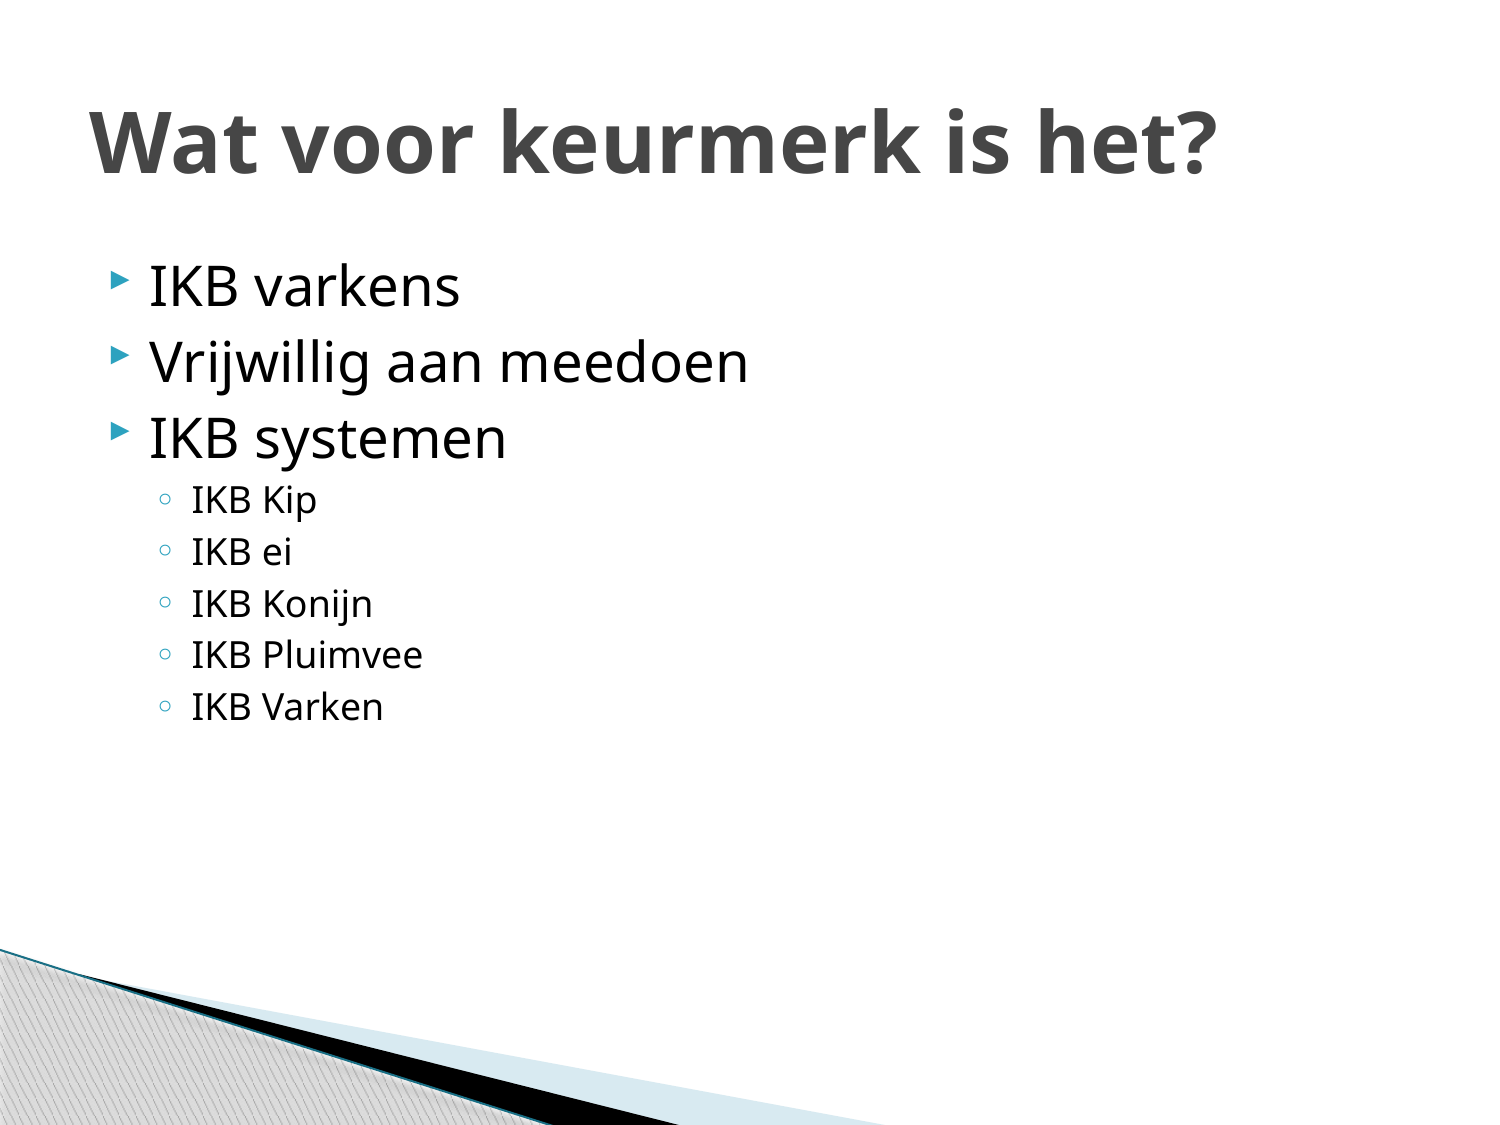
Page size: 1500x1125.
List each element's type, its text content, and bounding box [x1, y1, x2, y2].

list IKB varkens Vrijwillig aan meedoen IKB systemen IKB Kip IKB ei IKB Konijn IKB Pluimvee IKB Varken [75, 243, 1425, 986]
title Wat voor keurmerk is het? [75, 45, 1425, 233]
